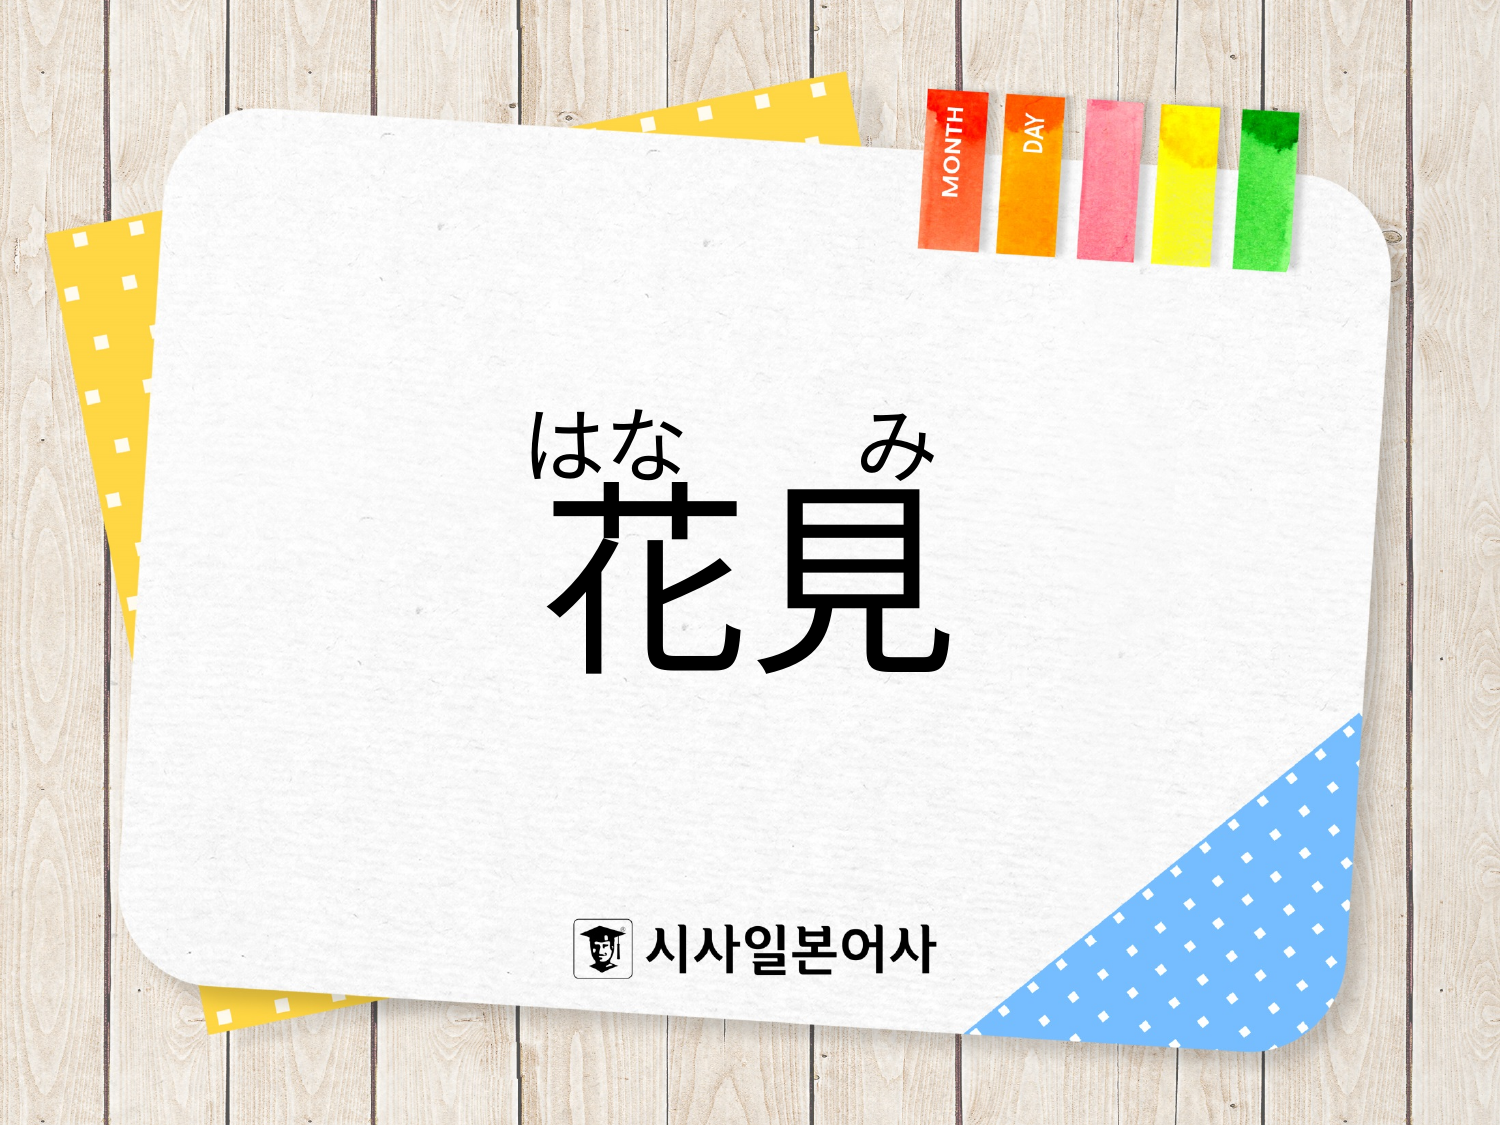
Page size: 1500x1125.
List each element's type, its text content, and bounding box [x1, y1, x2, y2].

picture [0, 0, 1500, 1125]
text_box はな み [507, 385, 954, 501]
title 花見 [75, 338, 1425, 811]
